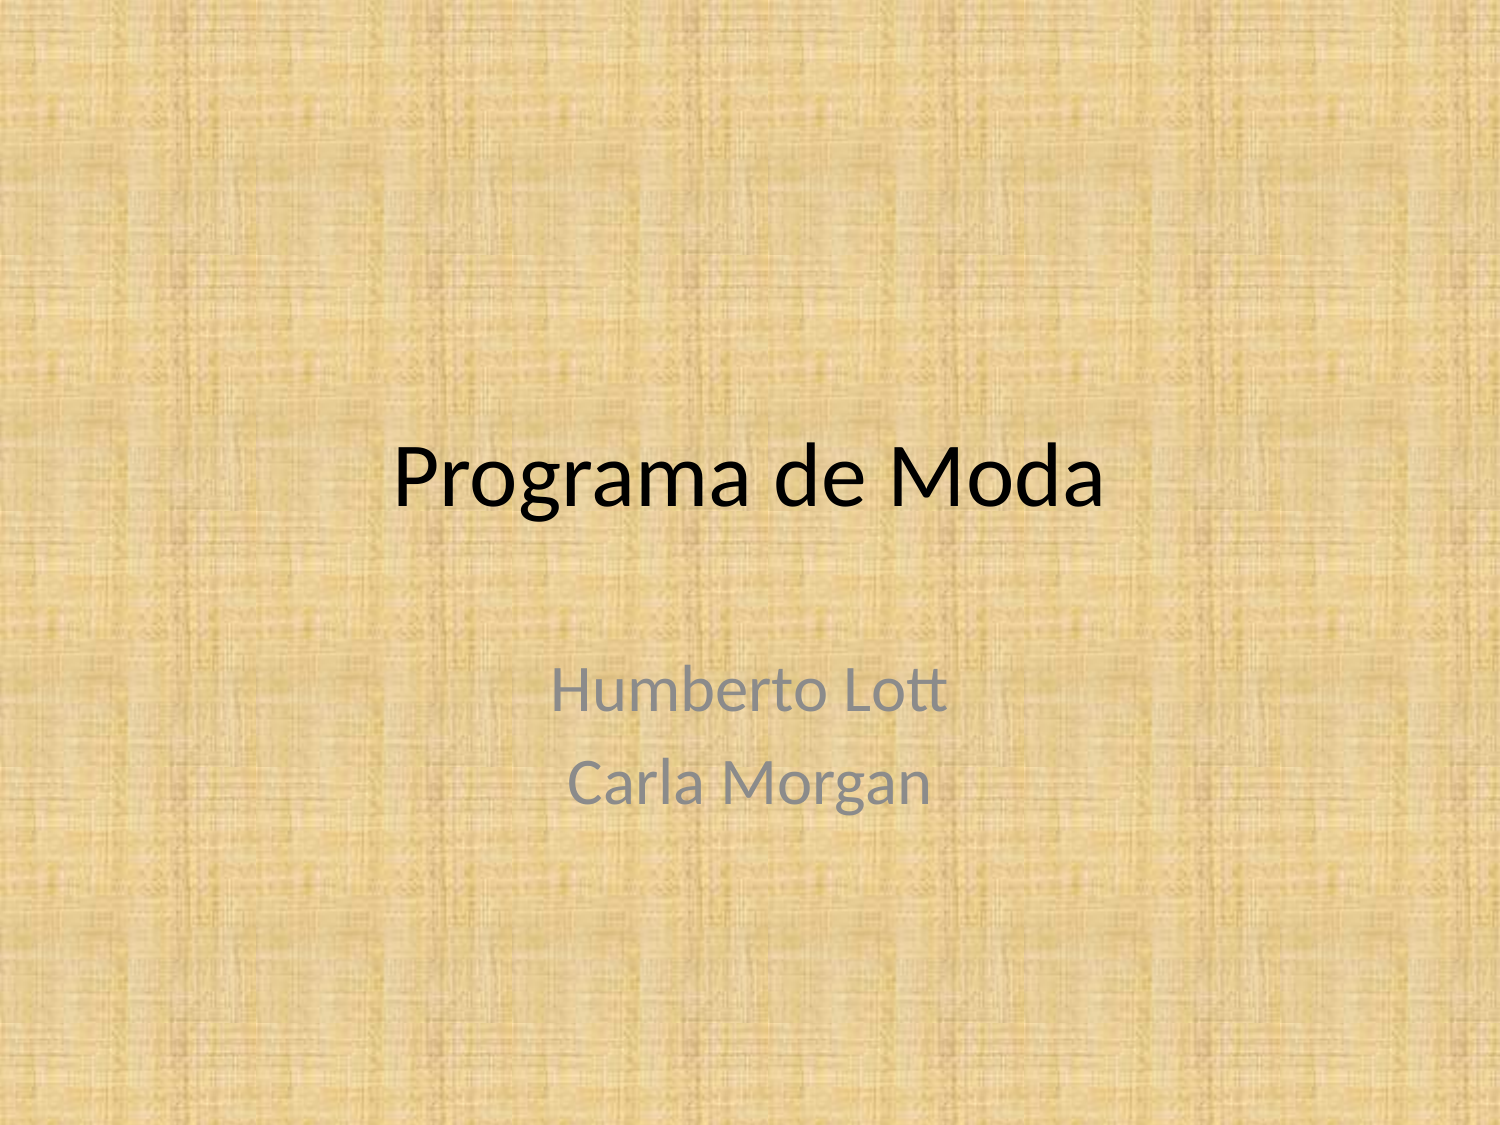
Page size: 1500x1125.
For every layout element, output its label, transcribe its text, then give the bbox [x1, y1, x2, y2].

picture [0, 0, 1500, 1125]
subtitle Humberto Lott Carla Morgan [225, 637, 1275, 925]
title Programa de Moda [112, 349, 1388, 591]
